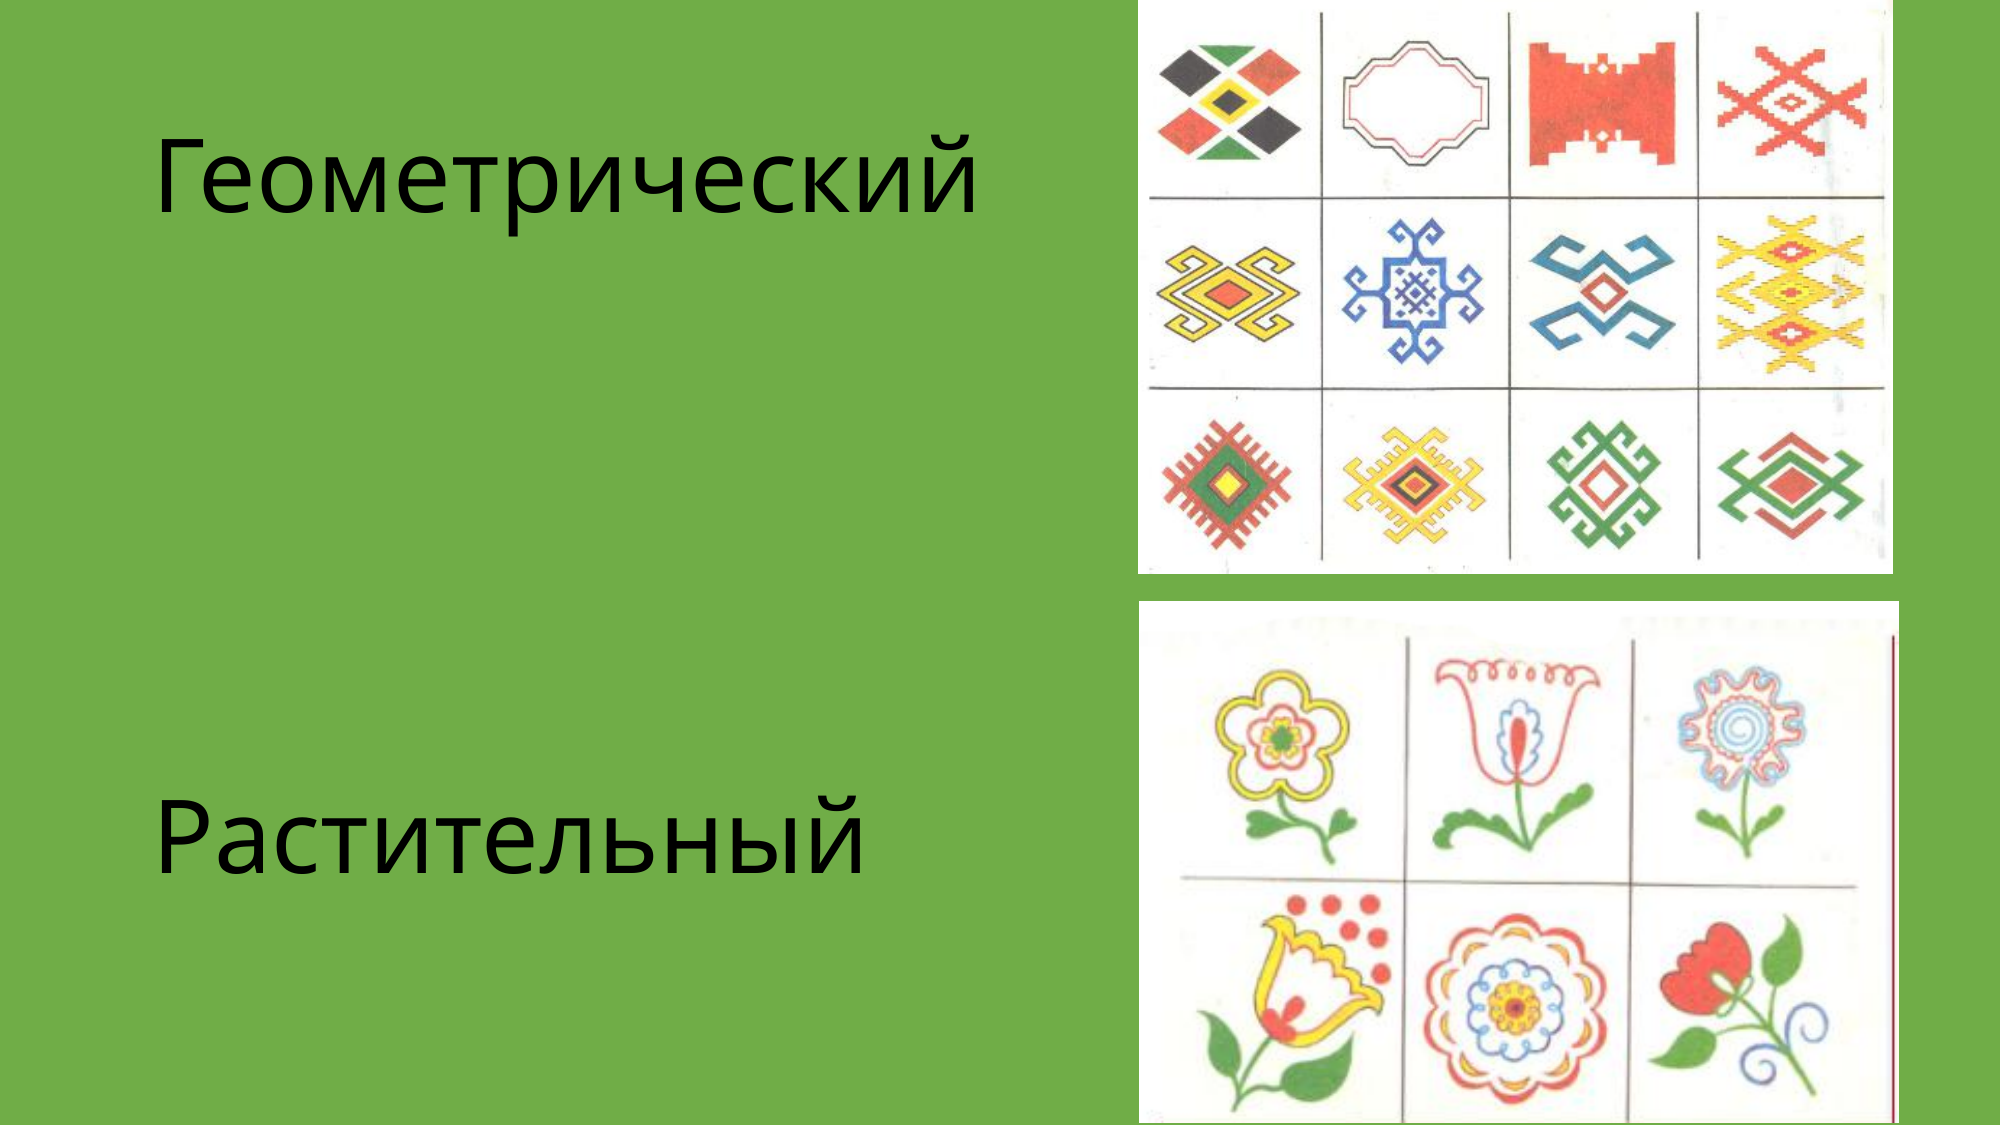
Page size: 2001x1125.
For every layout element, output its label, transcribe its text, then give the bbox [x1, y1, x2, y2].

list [1138, 0, 1893, 574]
title Геометрический Растительный [137, 59, 1863, 862]
picture [1139, 601, 1899, 1123]
